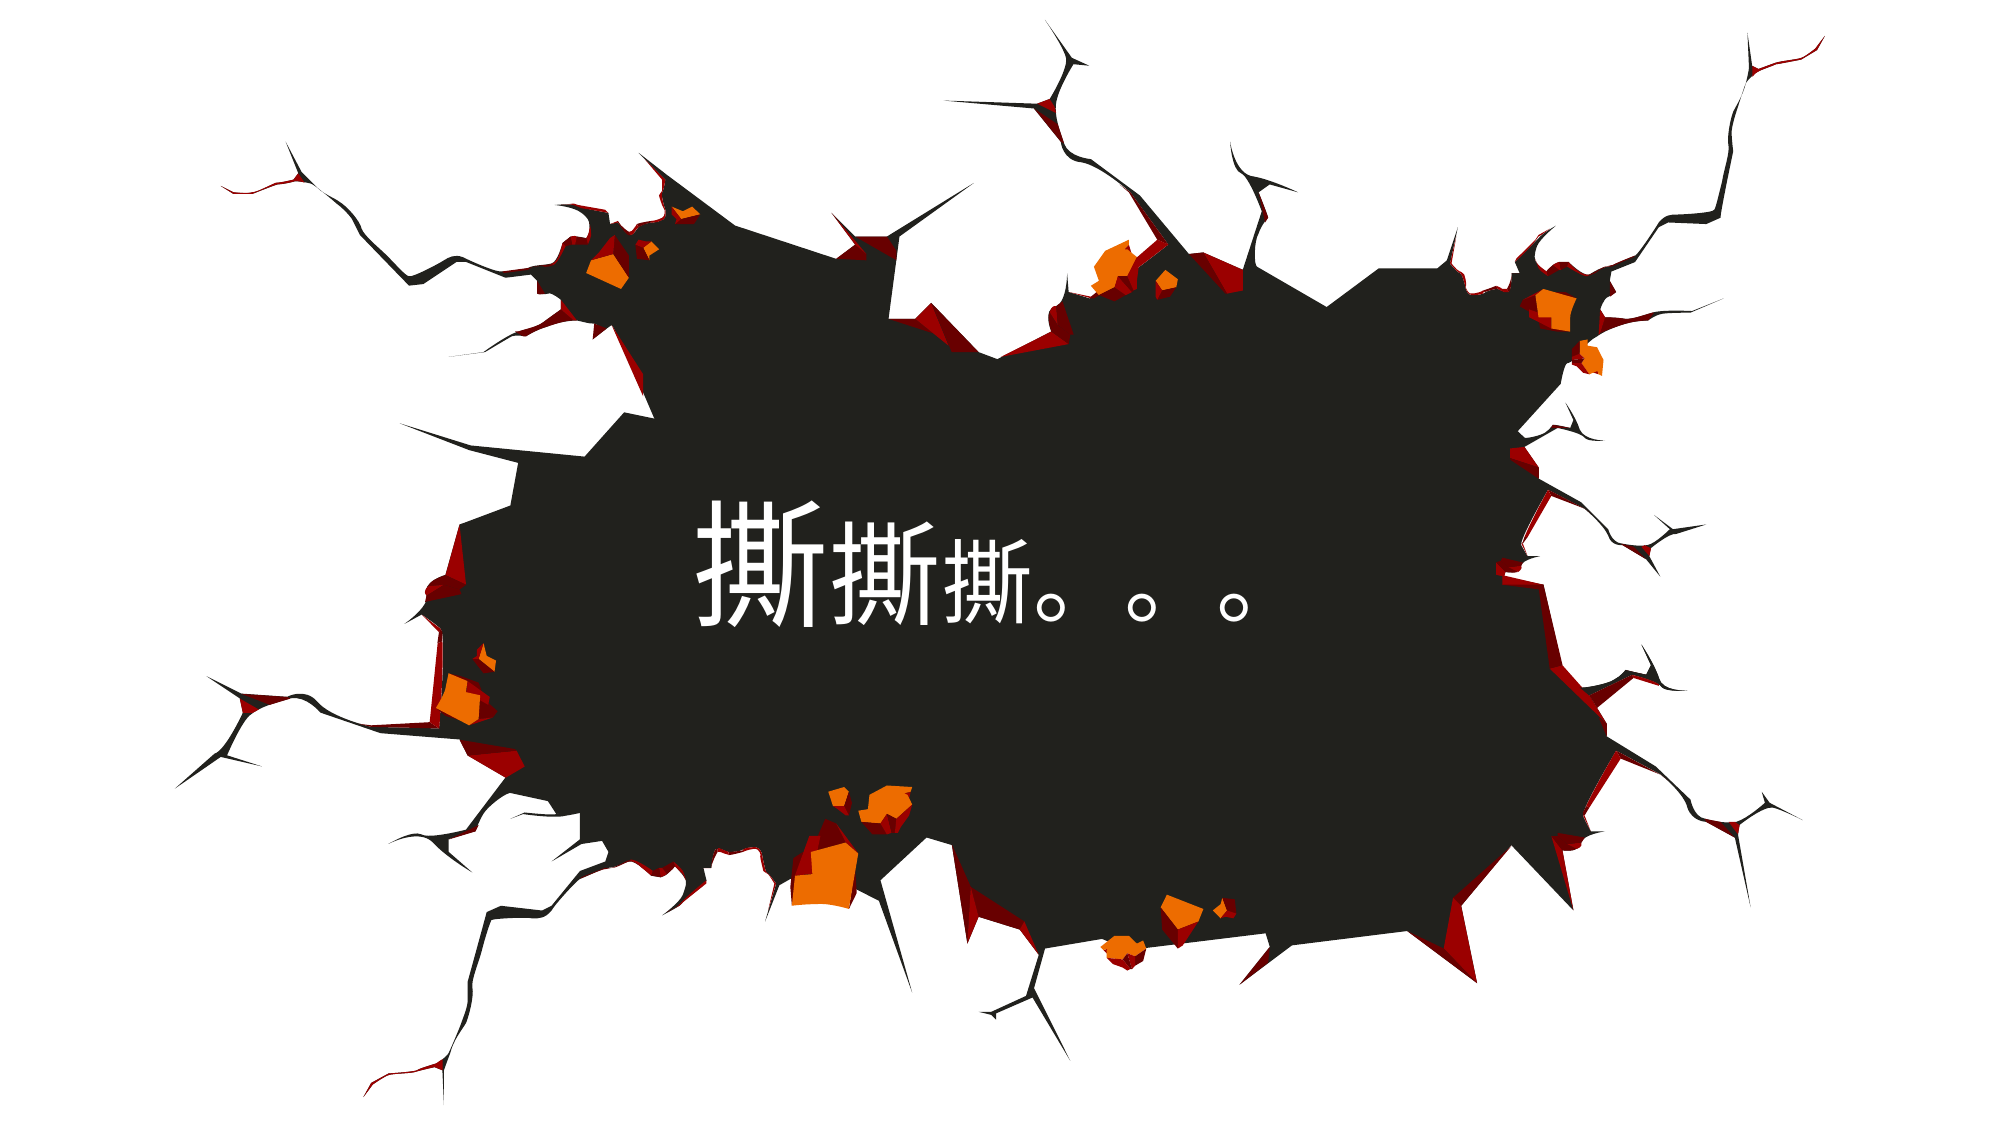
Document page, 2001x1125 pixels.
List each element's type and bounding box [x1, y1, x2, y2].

text_box [174, 19, 1825, 1106]
